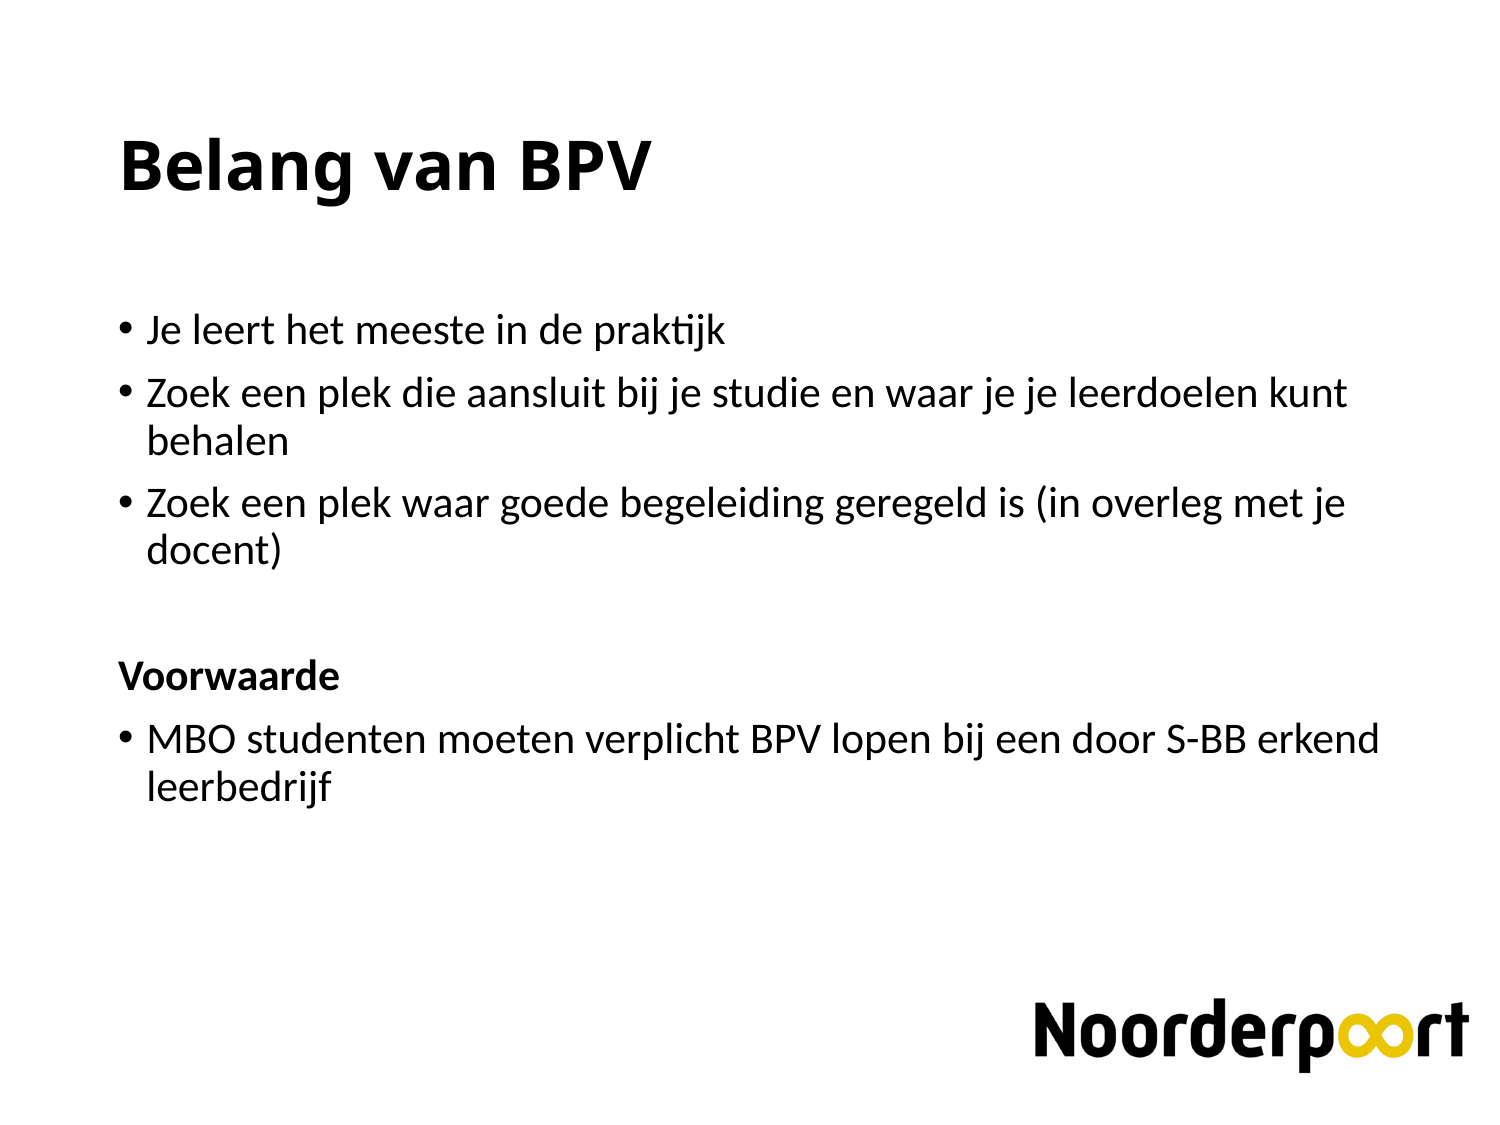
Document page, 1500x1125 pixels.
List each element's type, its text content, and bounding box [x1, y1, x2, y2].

picture [1033, 996, 1471, 1075]
list Je leert het meeste in de praktijk Zoek een plek die aansluit bij je studie en waar je je leerdoelen kunt behalen Zoek een plek waar goede begeleiding geregeld is (in overleg met je docent) Voorwaarde MBO studenten moeten verplicht BPV lopen bij een door S-BB erkend leerbedrijf [103, 299, 1397, 1014]
title Belang van BPV [103, 59, 1397, 278]
